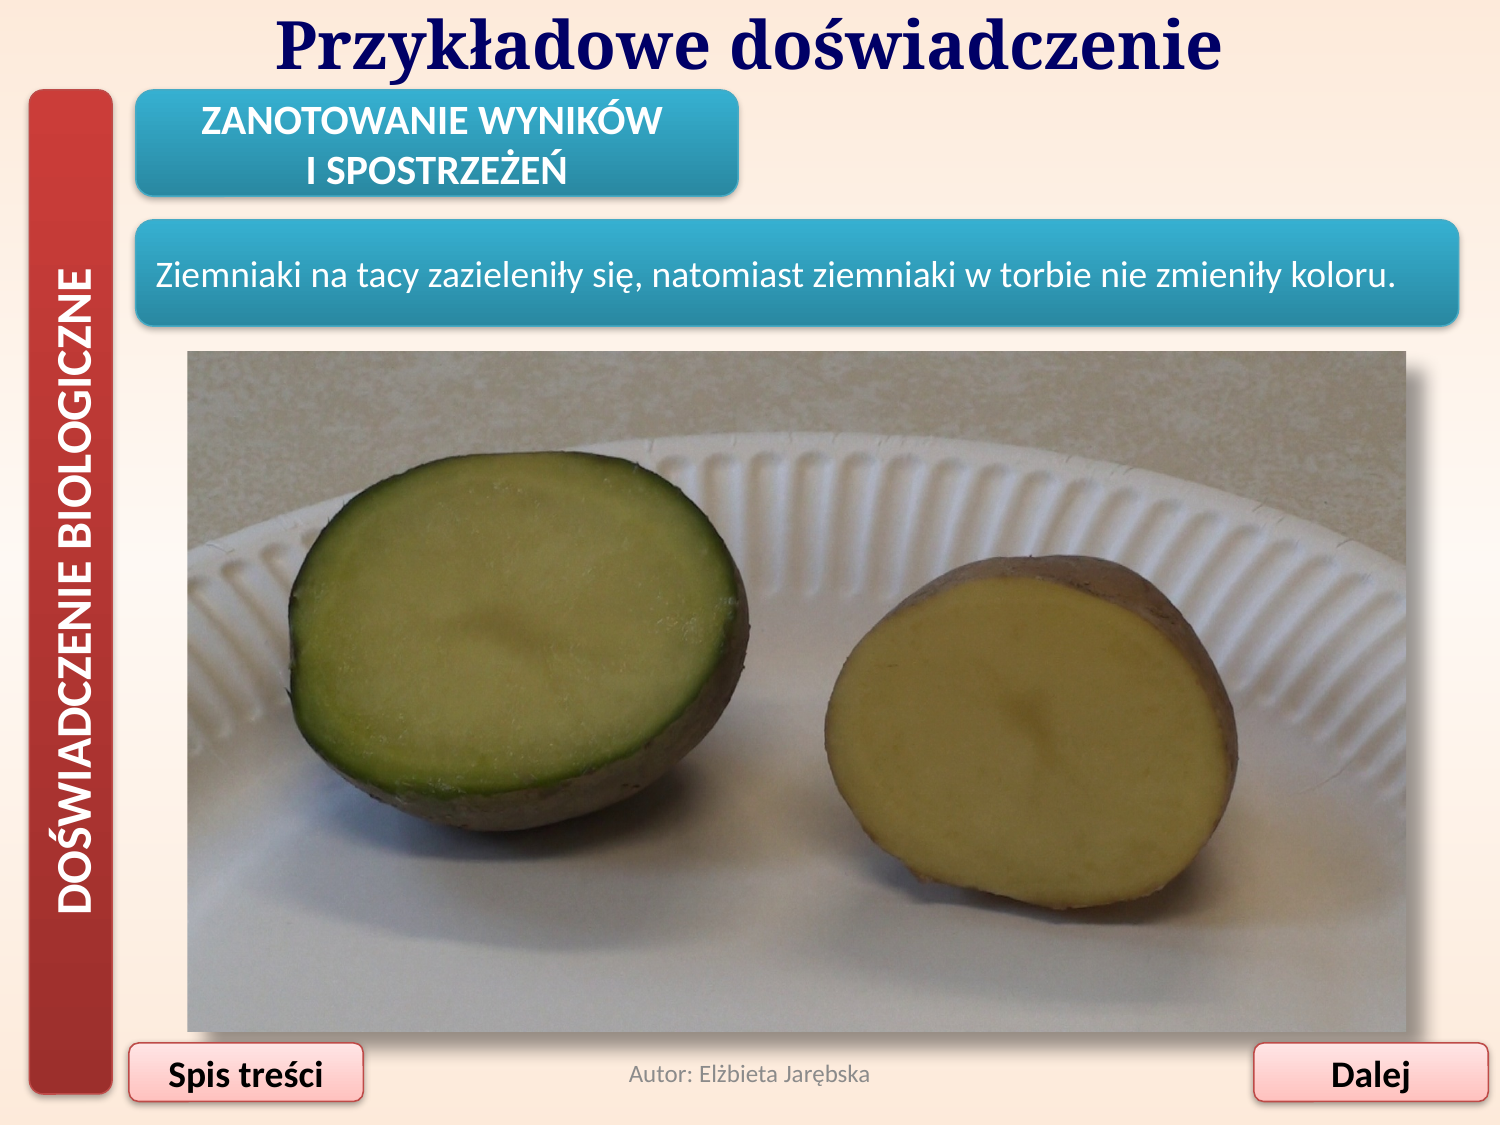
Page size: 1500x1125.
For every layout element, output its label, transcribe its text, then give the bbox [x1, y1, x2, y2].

text_box Przykładowe doświadczenie [64, 0, 1436, 91]
text_box ZANOTOWANIE WYNIKÓW I SPOSTRZEŻEŃ [135, 91, 739, 198]
text_box Spis treści [128, 1042, 365, 1103]
text_box DOŚWIADCZENIE BIOLOGICZNE [28, 89, 113, 1095]
text_box Dalej [1253, 1042, 1490, 1103]
text_box [185, 349, 1408, 1033]
text_box Ziemniaki na tacy zazieleniły się, natomiast ziemniaki w torbie nie zmieniły koloru. [134, 219, 1460, 327]
footer Autor: Elżbieta Jarębska [512, 1042, 988, 1103]
